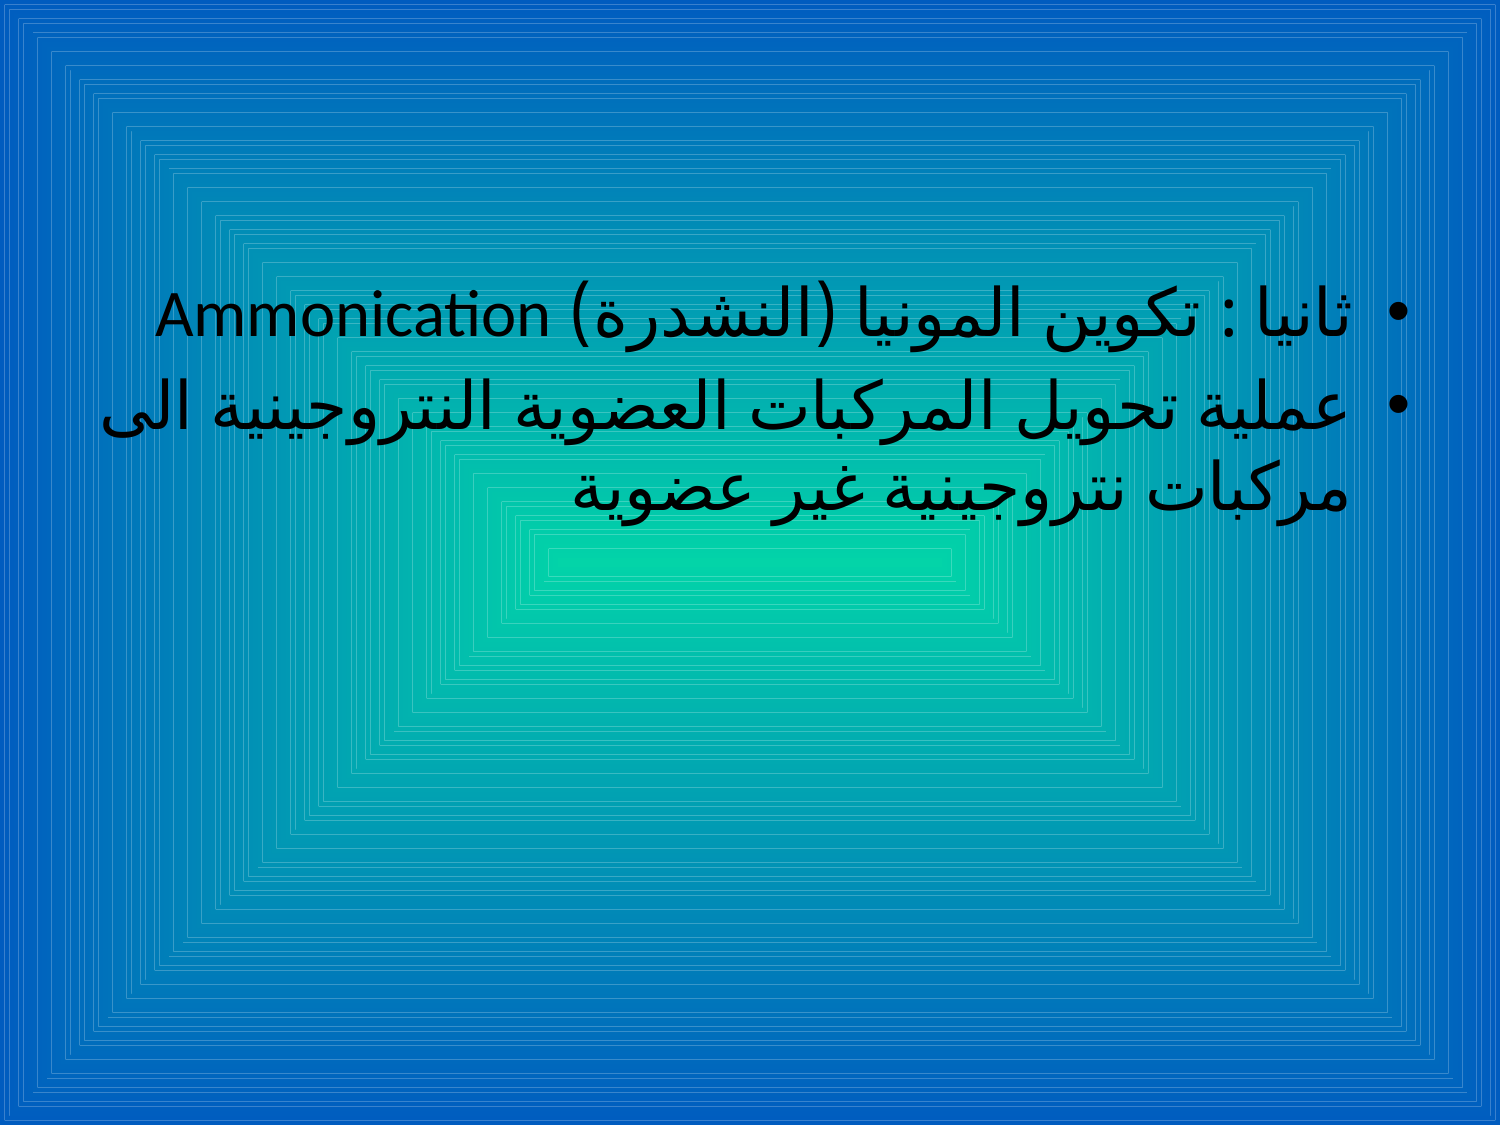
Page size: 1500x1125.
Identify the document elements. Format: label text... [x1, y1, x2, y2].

list ثانيا : تكوين المونيا (النشدرة) Ammonication عملية تحويل المركبات العضوية النتروجينية الى مركبات نتروجينية غير عضوية [75, 262, 1425, 1005]
